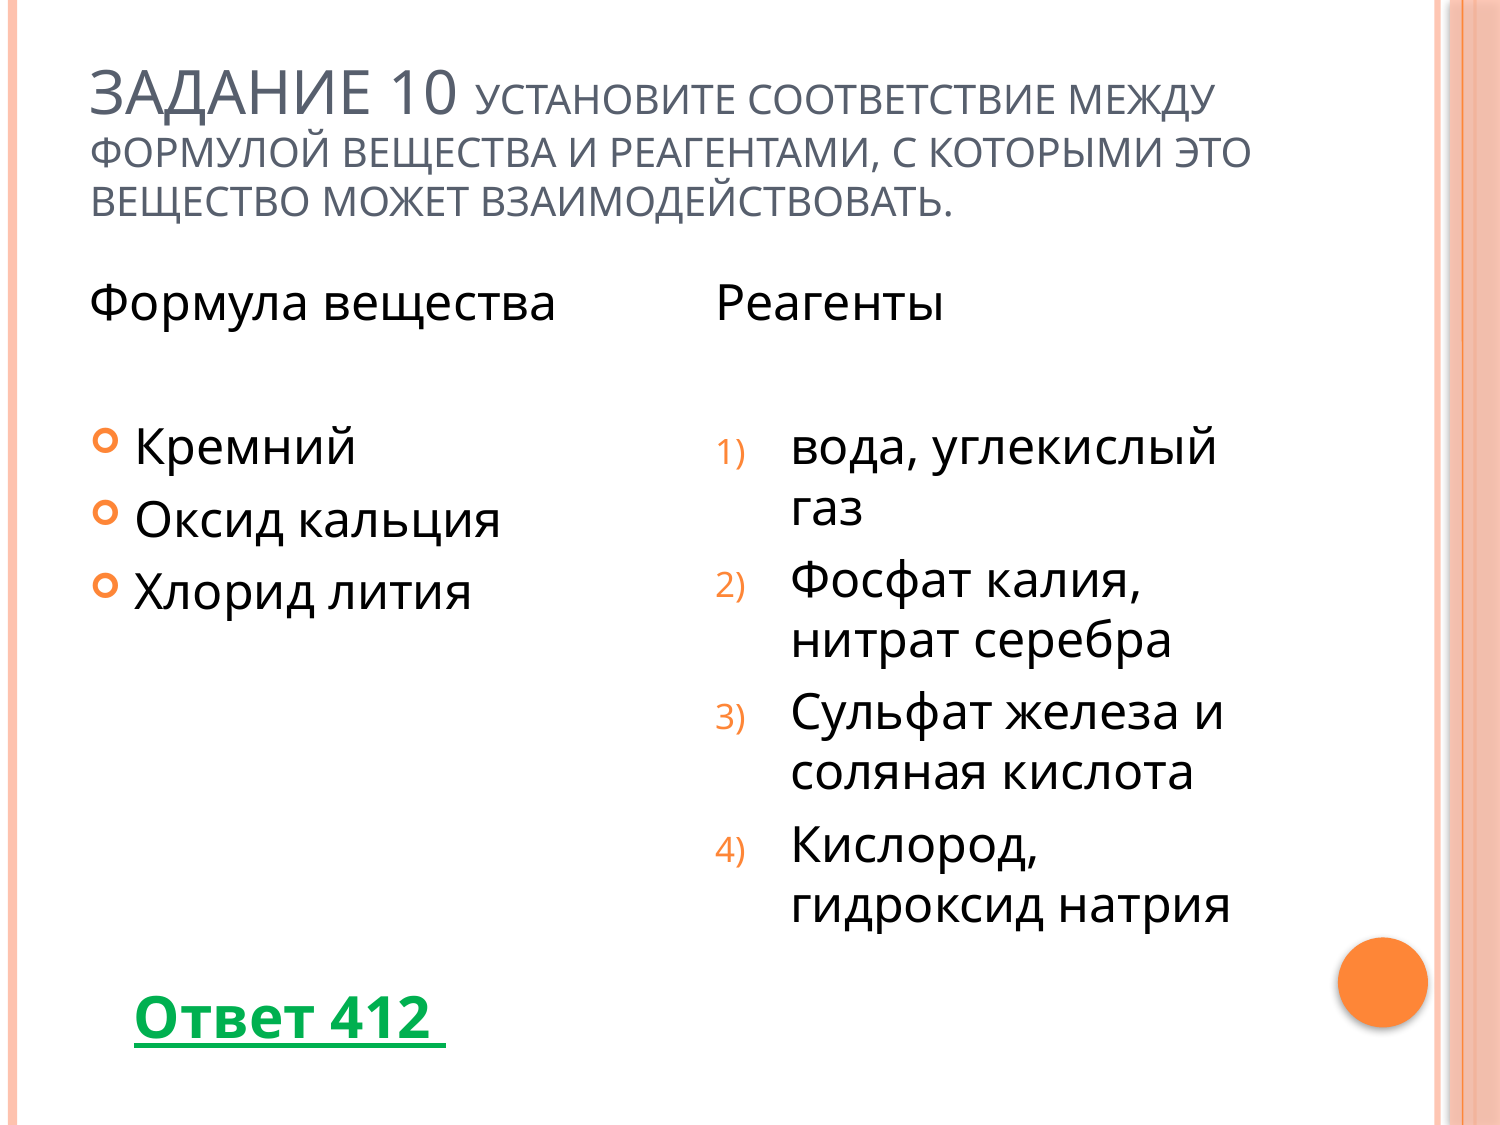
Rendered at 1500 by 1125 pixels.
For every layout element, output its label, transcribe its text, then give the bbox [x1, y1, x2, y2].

title Задание 10 Установите соответствие между формулой вещества и реагентами, с которыми это вещество может взаимодействовать. [75, 45, 1300, 233]
list Формула вещества Кремний Оксид кальция Хлорид лития [75, 262, 675, 1013]
text_box Ответ 412 [88, 938, 492, 1092]
list Реагенты вода, углекислый газ Фосфат калия, нитрат серебра Сульфат железа и соляная кислота Кислород, гидроксид натрия [700, 262, 1301, 1013]
